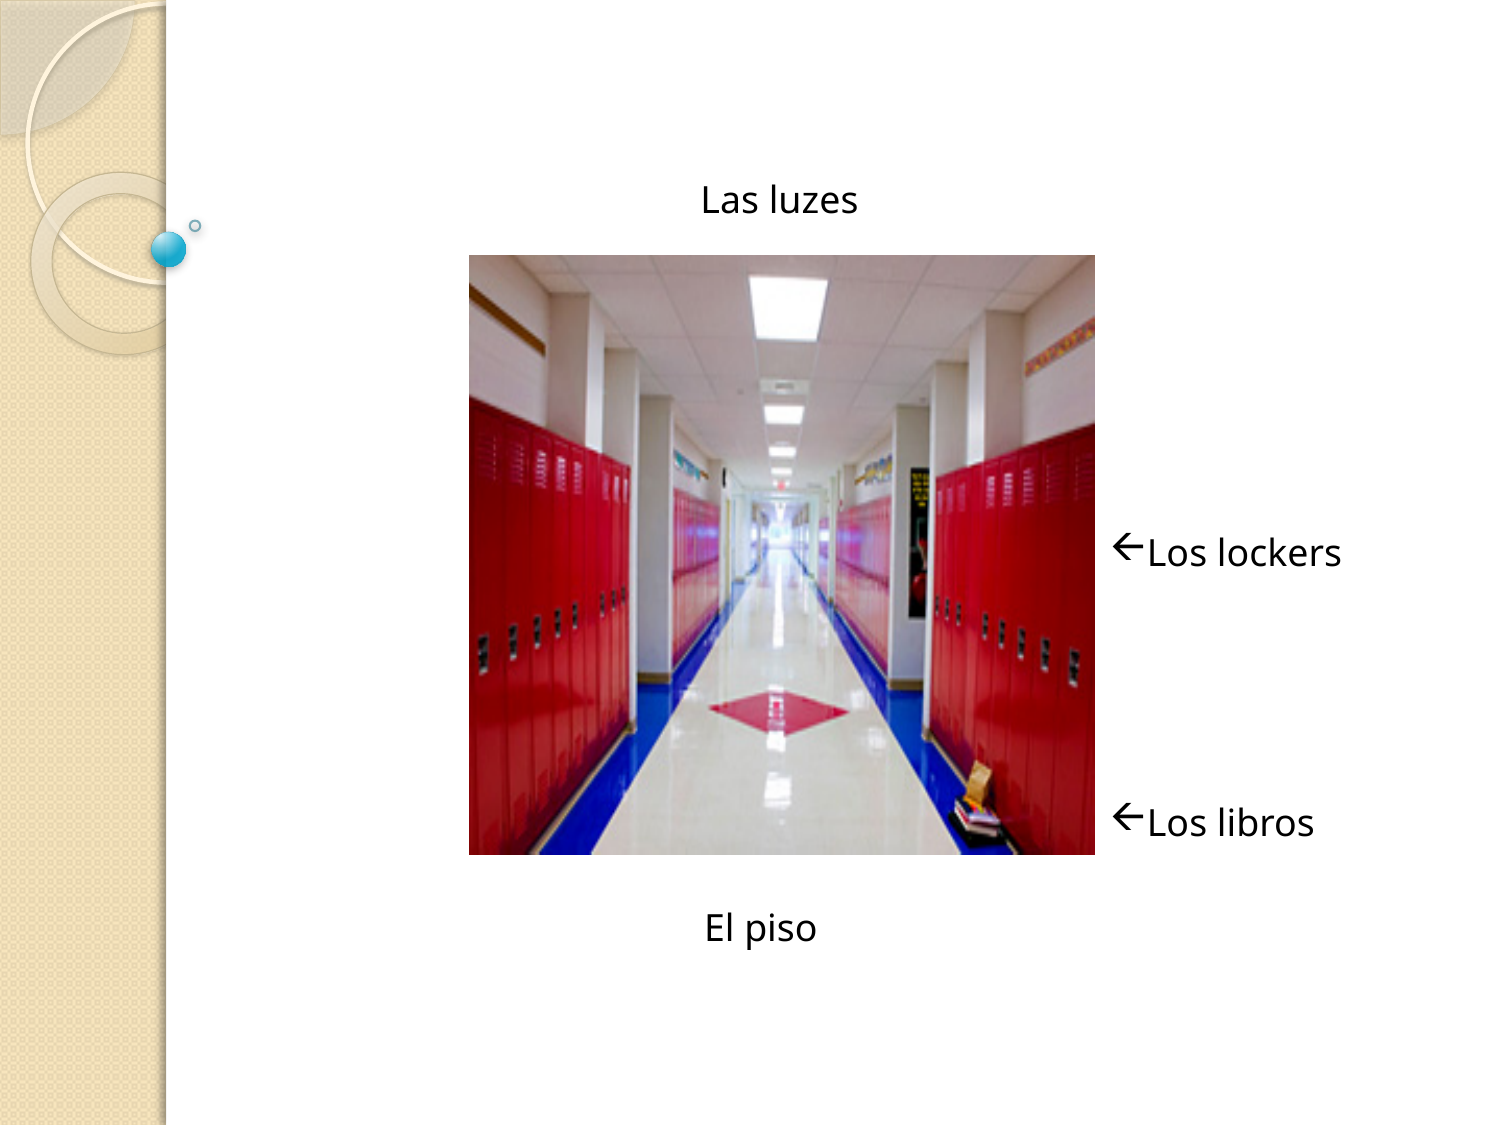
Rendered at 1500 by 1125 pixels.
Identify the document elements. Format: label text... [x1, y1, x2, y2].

text_box Los lockers Los libros [1102, 521, 1500, 851]
text_box Las luzes [685, 168, 884, 229]
text_box El piso [689, 896, 833, 957]
picture [469, 255, 1095, 855]
